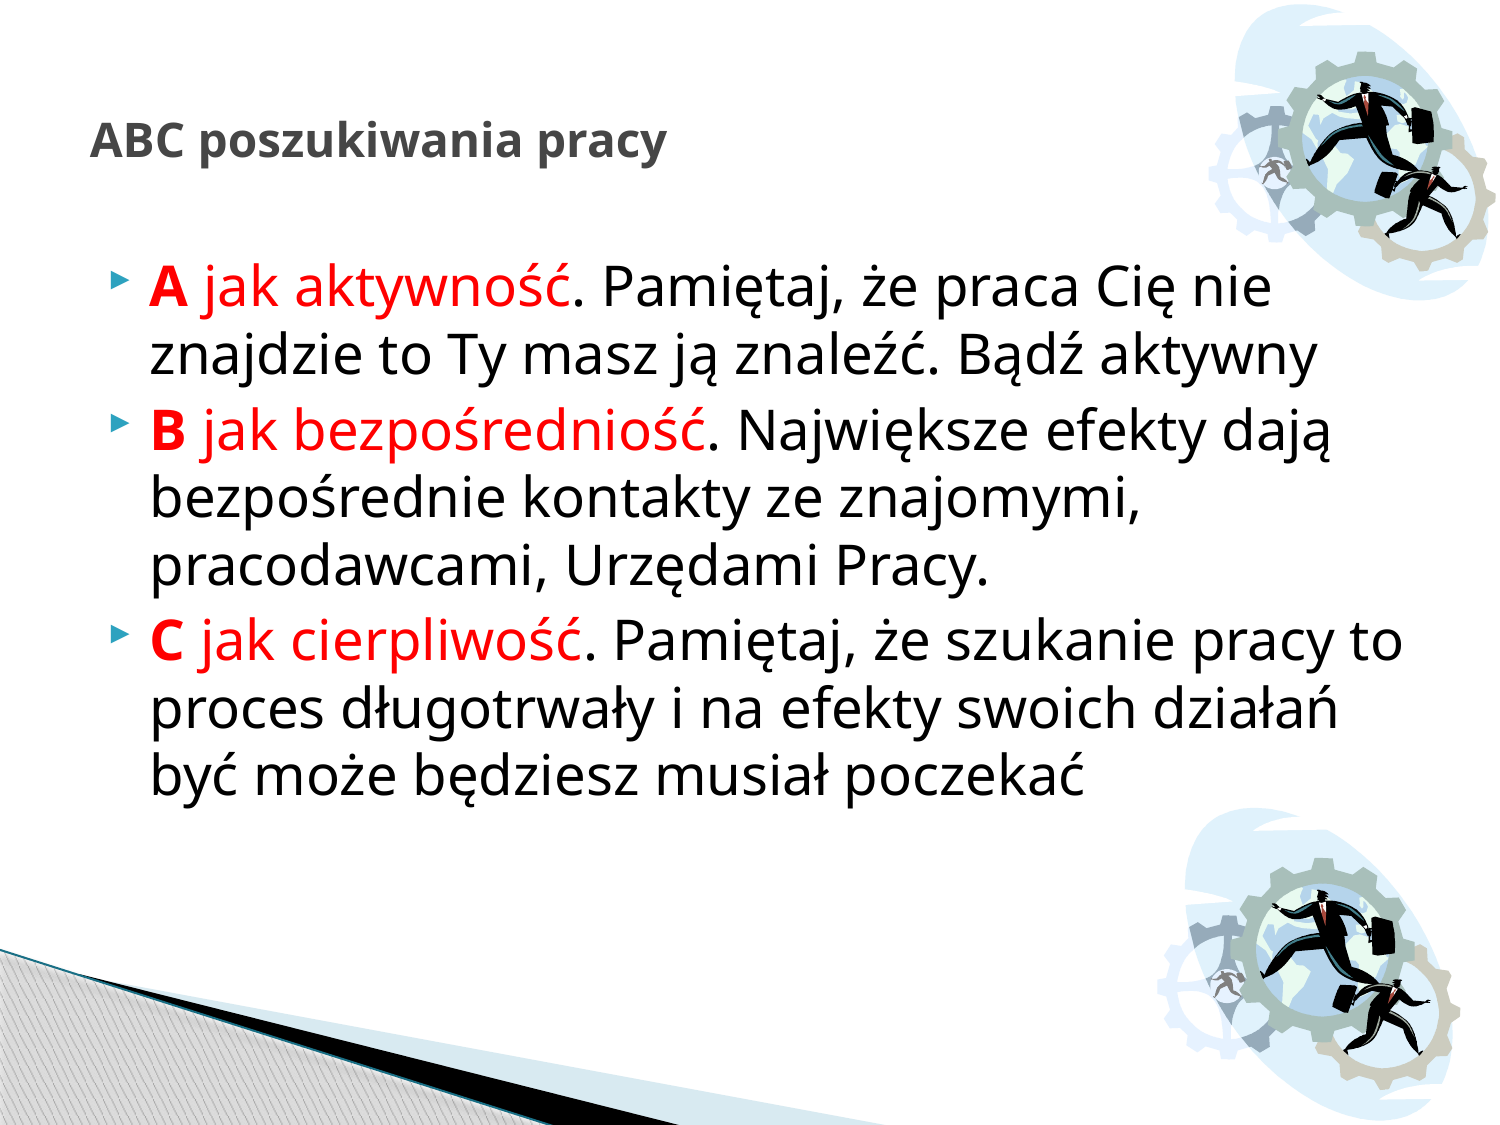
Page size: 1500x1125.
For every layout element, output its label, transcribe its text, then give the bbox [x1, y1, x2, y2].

picture [1148, 803, 1466, 1125]
picture [1199, 0, 1500, 305]
list A jak aktywność. Pamiętaj, że praca Cię nie znajdzie to Ty masz ją znaleźć. Bądź aktywny B jak bezpośredniość. Największe efekty dają bezpośrednie kontakty ze znajomymi, pracodawcami, Urzędami Pracy. C jak cierpliwość. Pamiętaj, że szukanie pracy to proces długotrwały i na efekty swoich działań być może będziesz musiał poczekać [75, 243, 1425, 986]
title ABC poszukiwania pracy [75, 45, 1194, 233]
